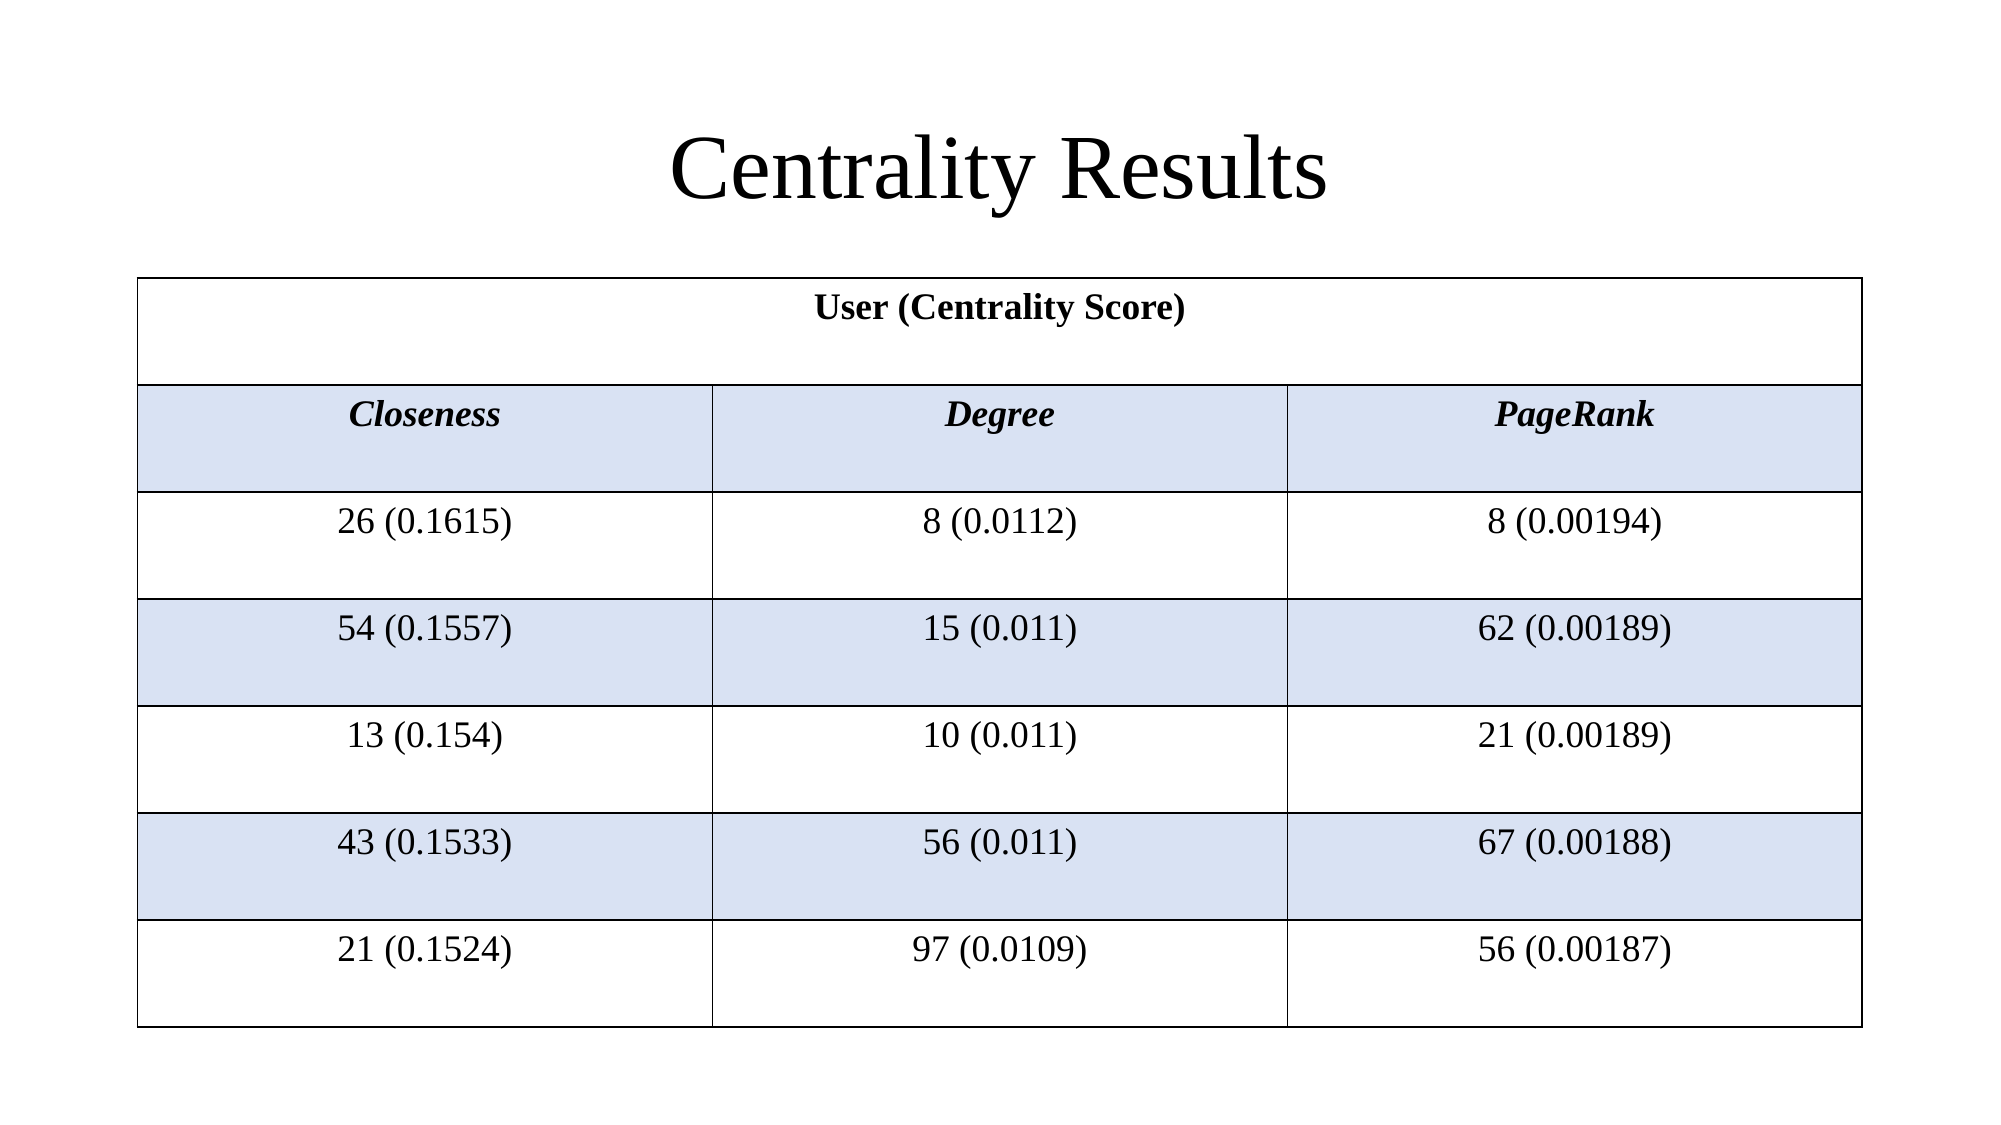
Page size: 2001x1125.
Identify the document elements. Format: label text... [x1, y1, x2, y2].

table_cell 43 (0.1533) [138, 814, 712, 919]
table_header User (Centrality Score) [138, 279, 1861, 384]
title Centrality Results [137, 59, 1863, 277]
table_cell 8 (0.00194) [1288, 493, 1861, 598]
table_cell 56 (0.00187) [1288, 921, 1861, 1026]
table_cell 10 (0.011) [713, 707, 1287, 812]
table_cell 21 (0.00189) [1288, 707, 1861, 812]
table_cell 15 (0.011) [713, 600, 1287, 705]
table_cell 62 (0.00189) [1288, 600, 1861, 705]
table_cell Closeness [138, 386, 712, 491]
table_cell 67 (0.00188) [1288, 814, 1861, 919]
table_cell 54 (0.1557) [138, 600, 712, 705]
table_cell 26 (0.1615) [138, 493, 712, 598]
table_cell 56 (0.011) [713, 814, 1287, 919]
table_cell 8 (0.0112) [713, 493, 1287, 598]
table_cell 13 (0.154) [138, 707, 712, 812]
table_cell 97 (0.0109) [713, 921, 1287, 1026]
table_cell Degree [713, 386, 1287, 491]
table_cell 21 (0.1524) [138, 921, 712, 1026]
table_cell PageRank [1288, 386, 1861, 491]
